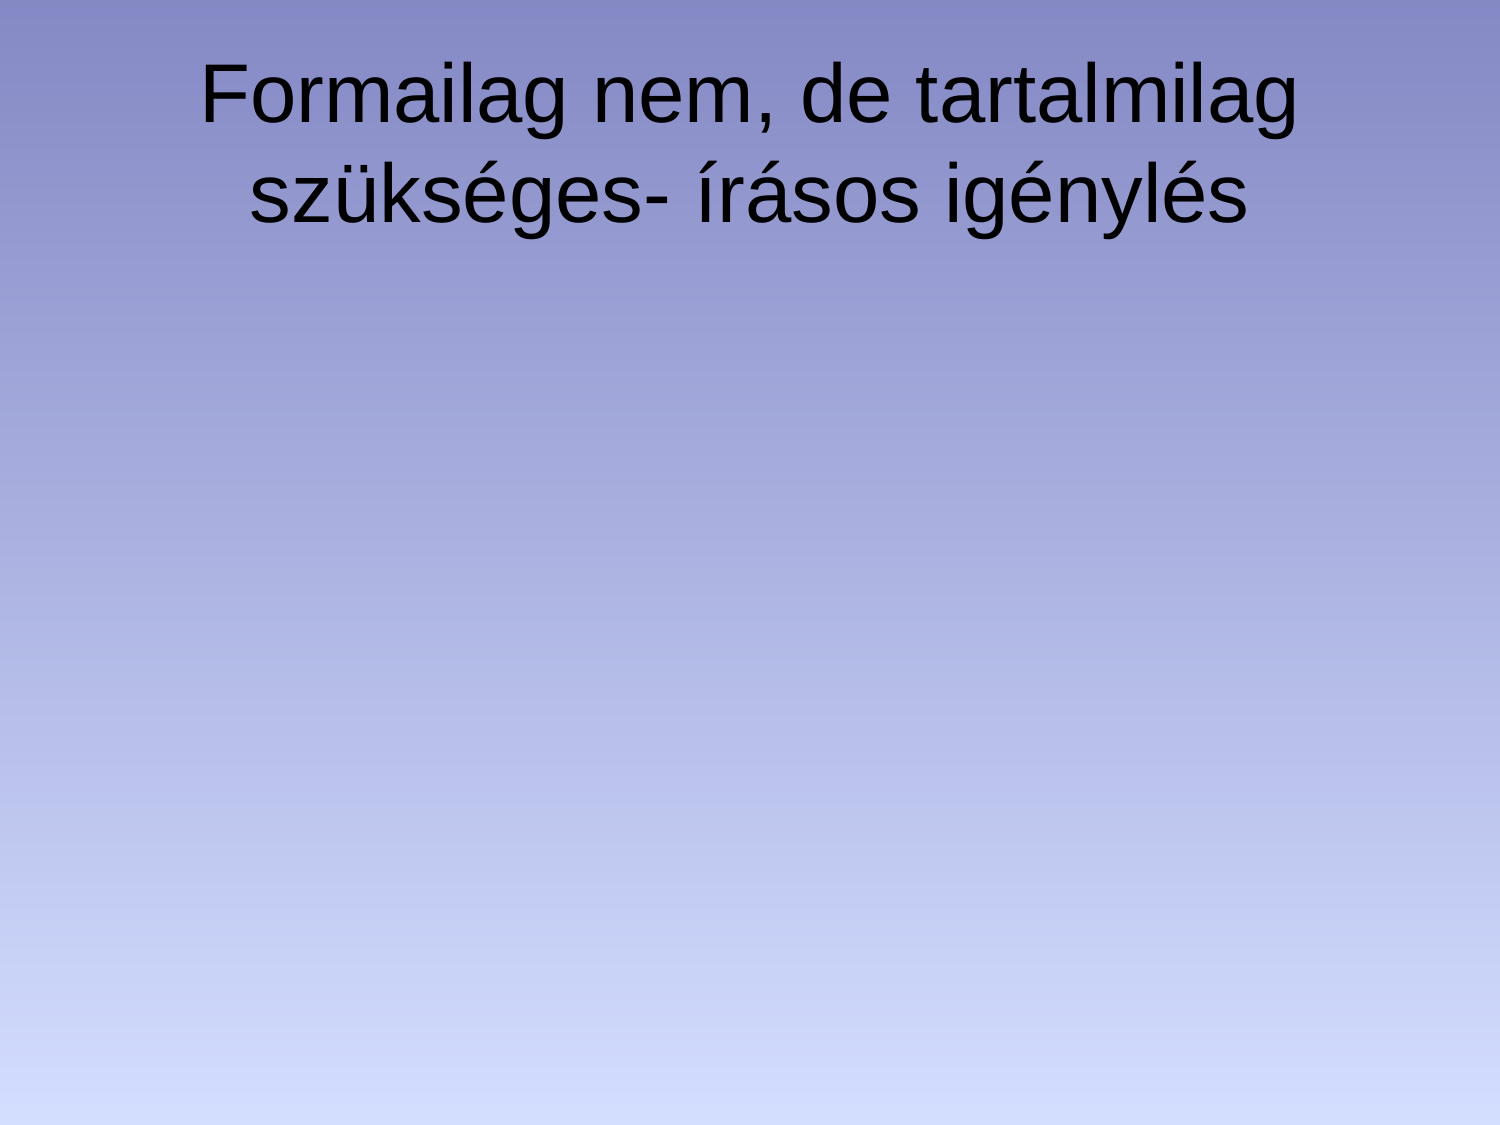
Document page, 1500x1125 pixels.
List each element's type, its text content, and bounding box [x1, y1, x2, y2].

title Formailag nem, de tartalmilag szükséges- írásos igénylés [74, 44, 1426, 233]
